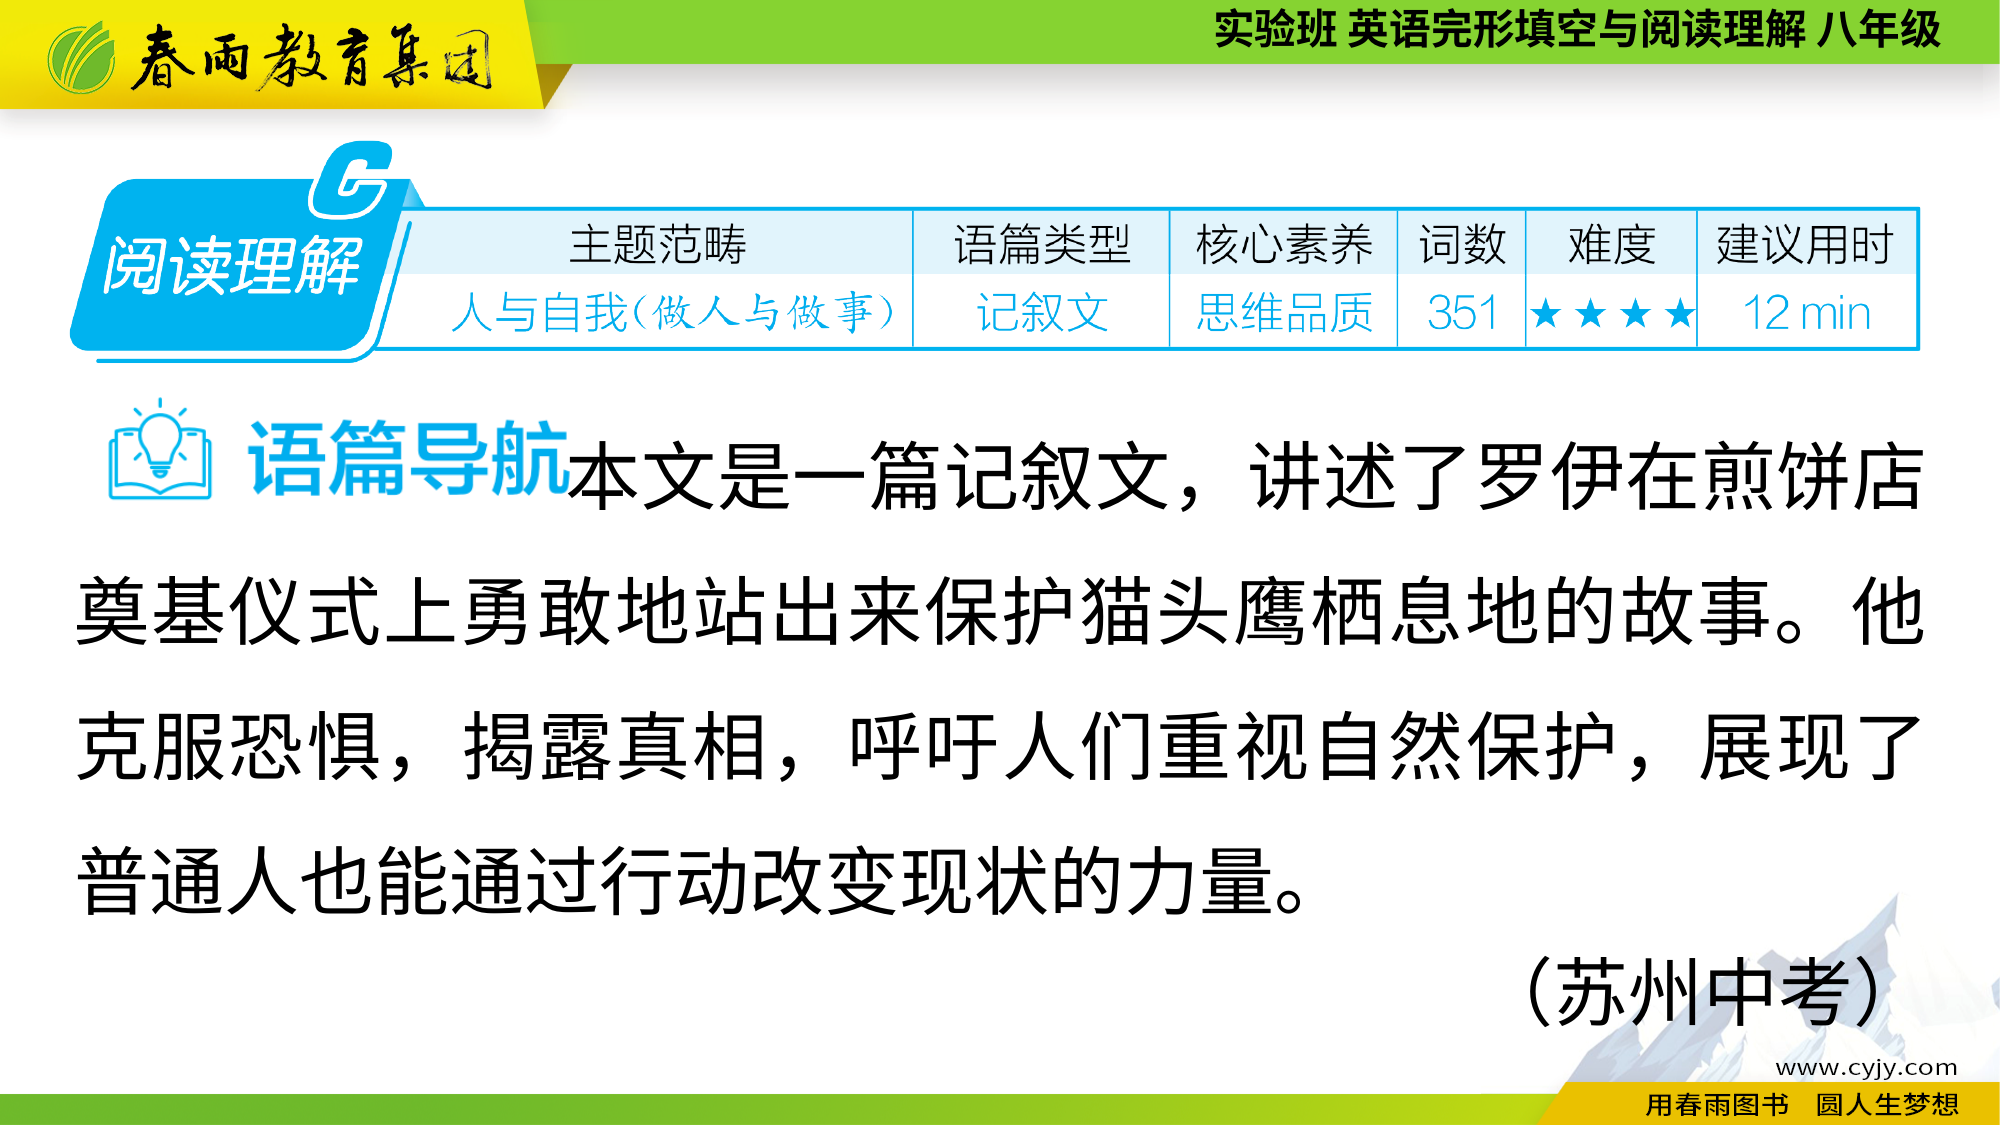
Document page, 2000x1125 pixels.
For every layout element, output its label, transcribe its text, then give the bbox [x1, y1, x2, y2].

text_box （苏州中考） [59, 893, 1944, 1044]
list 本文是一篇记叙文，讲述了罗伊在煎饼店奠基仪式上勇敢地站出来保护猫头鹰栖息地的故事。他克服恐惧，揭露真相，呼吁人们重视自然保护，展现了普通人也能通过行动改变现状的力量。 [59, 376, 1944, 893]
picture [0, 0, 2000, 1125]
